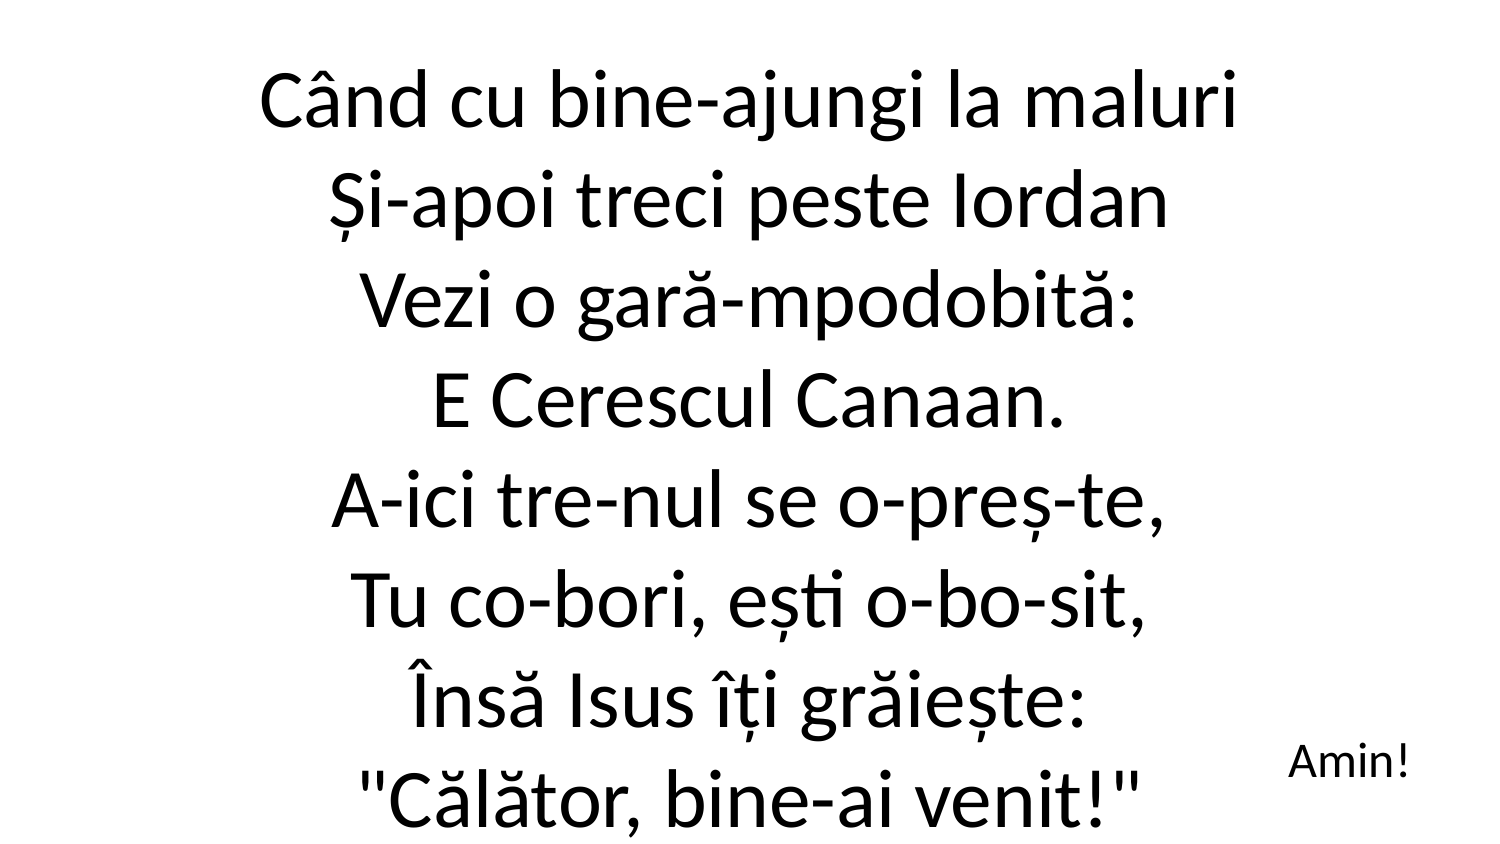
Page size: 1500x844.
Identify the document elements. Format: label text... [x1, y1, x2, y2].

text_box Amin! [1273, 674, 1427, 795]
text_box Când cu bine-ajungi la maluri Și-apoi treci peste Iordan Vezi o gară-mpodobită: E Cerescul Canaan. A-ici tre-nul se o-preș-te, Tu co-bori, ești o-bo-sit, Însă Isus îți grăiește: "Călător, bine-ai venit!" [244, 0, 1256, 844]
